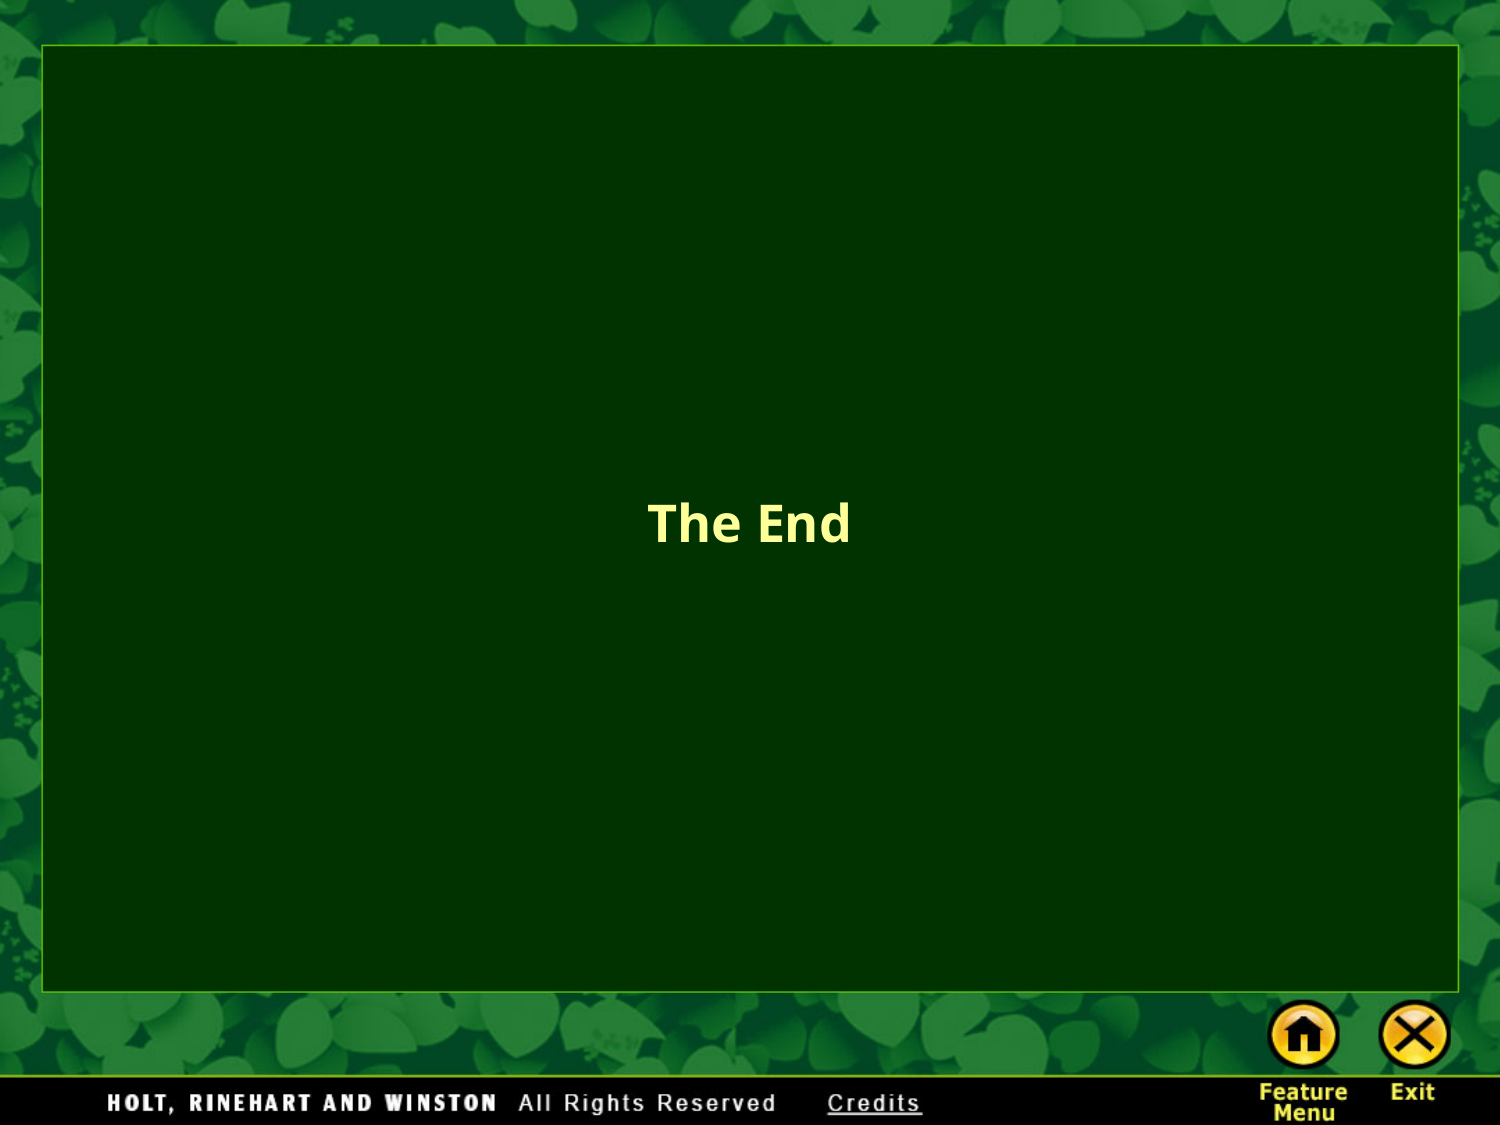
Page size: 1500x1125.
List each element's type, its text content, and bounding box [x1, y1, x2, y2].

title The End [87, 477, 1413, 566]
text_box [939, 974, 1244, 1125]
picture [0, 0, 1500, 1125]
